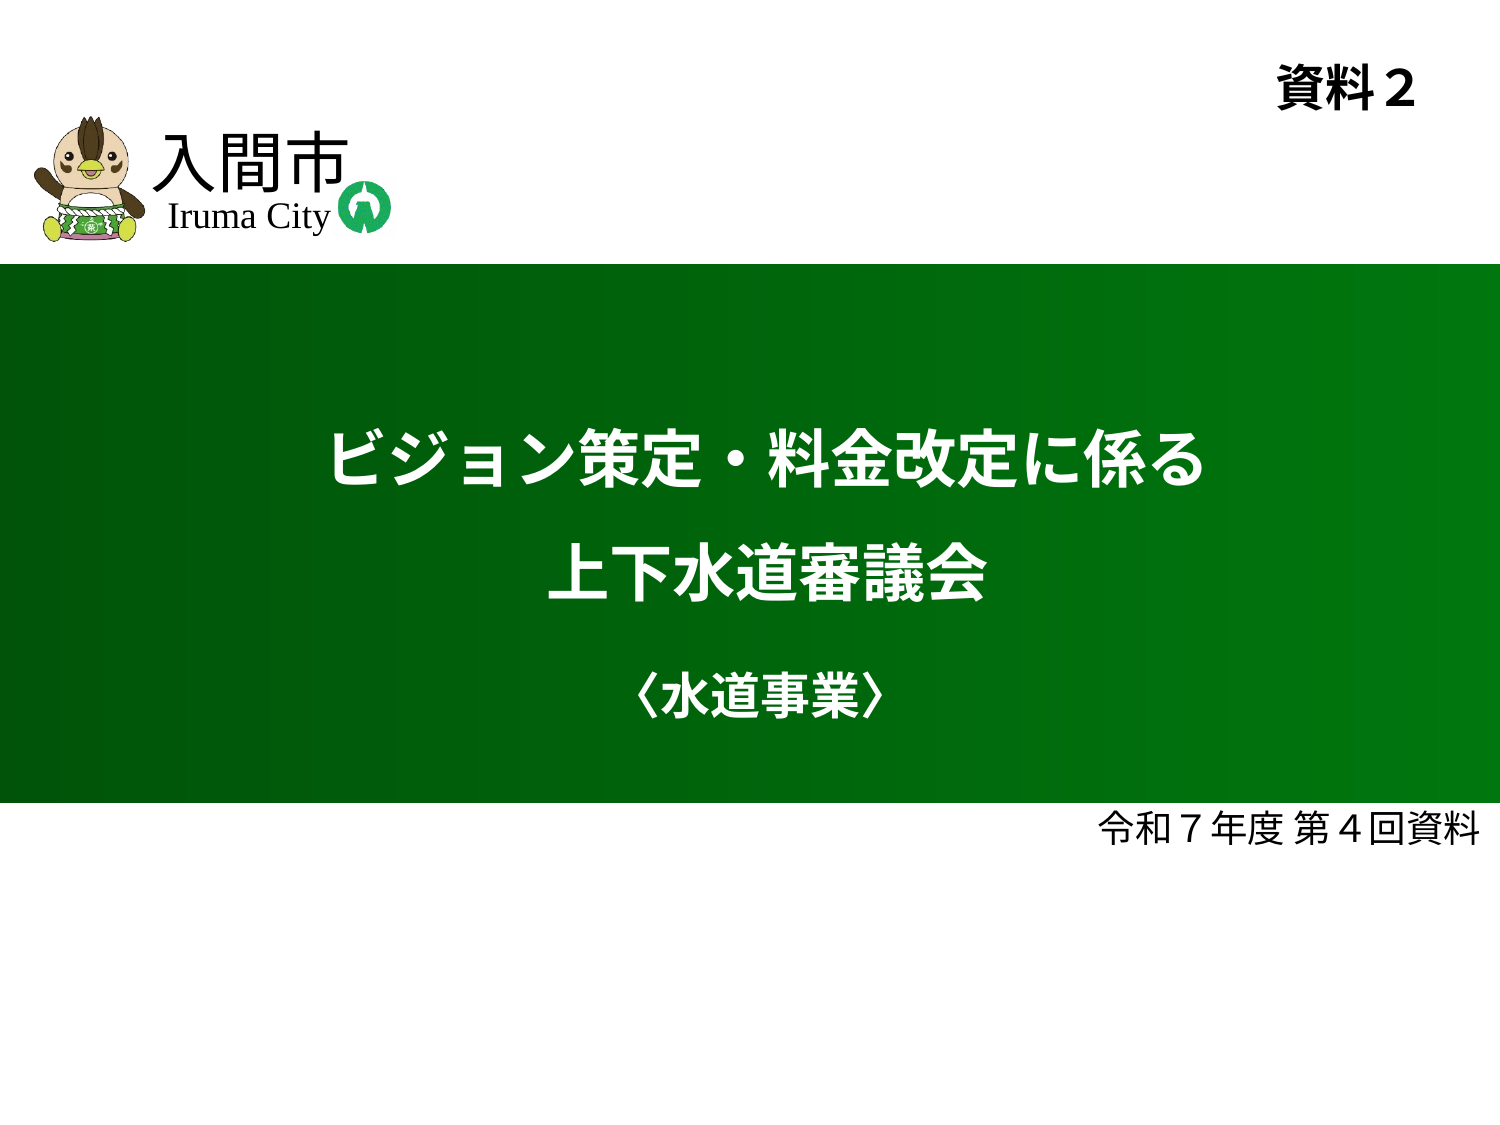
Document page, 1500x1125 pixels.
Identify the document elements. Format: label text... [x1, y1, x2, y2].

text_box 資料２ [1260, 49, 1441, 125]
text_box 令和７年度 第４回資料 [1032, 797, 1500, 858]
picture [25, 110, 153, 246]
title ビジョン策定・料金改定に係る 上下水道審議会 [120, 373, 1415, 618]
picture [332, 177, 396, 238]
text_box 〈水道事業〉 [582, 657, 939, 732]
